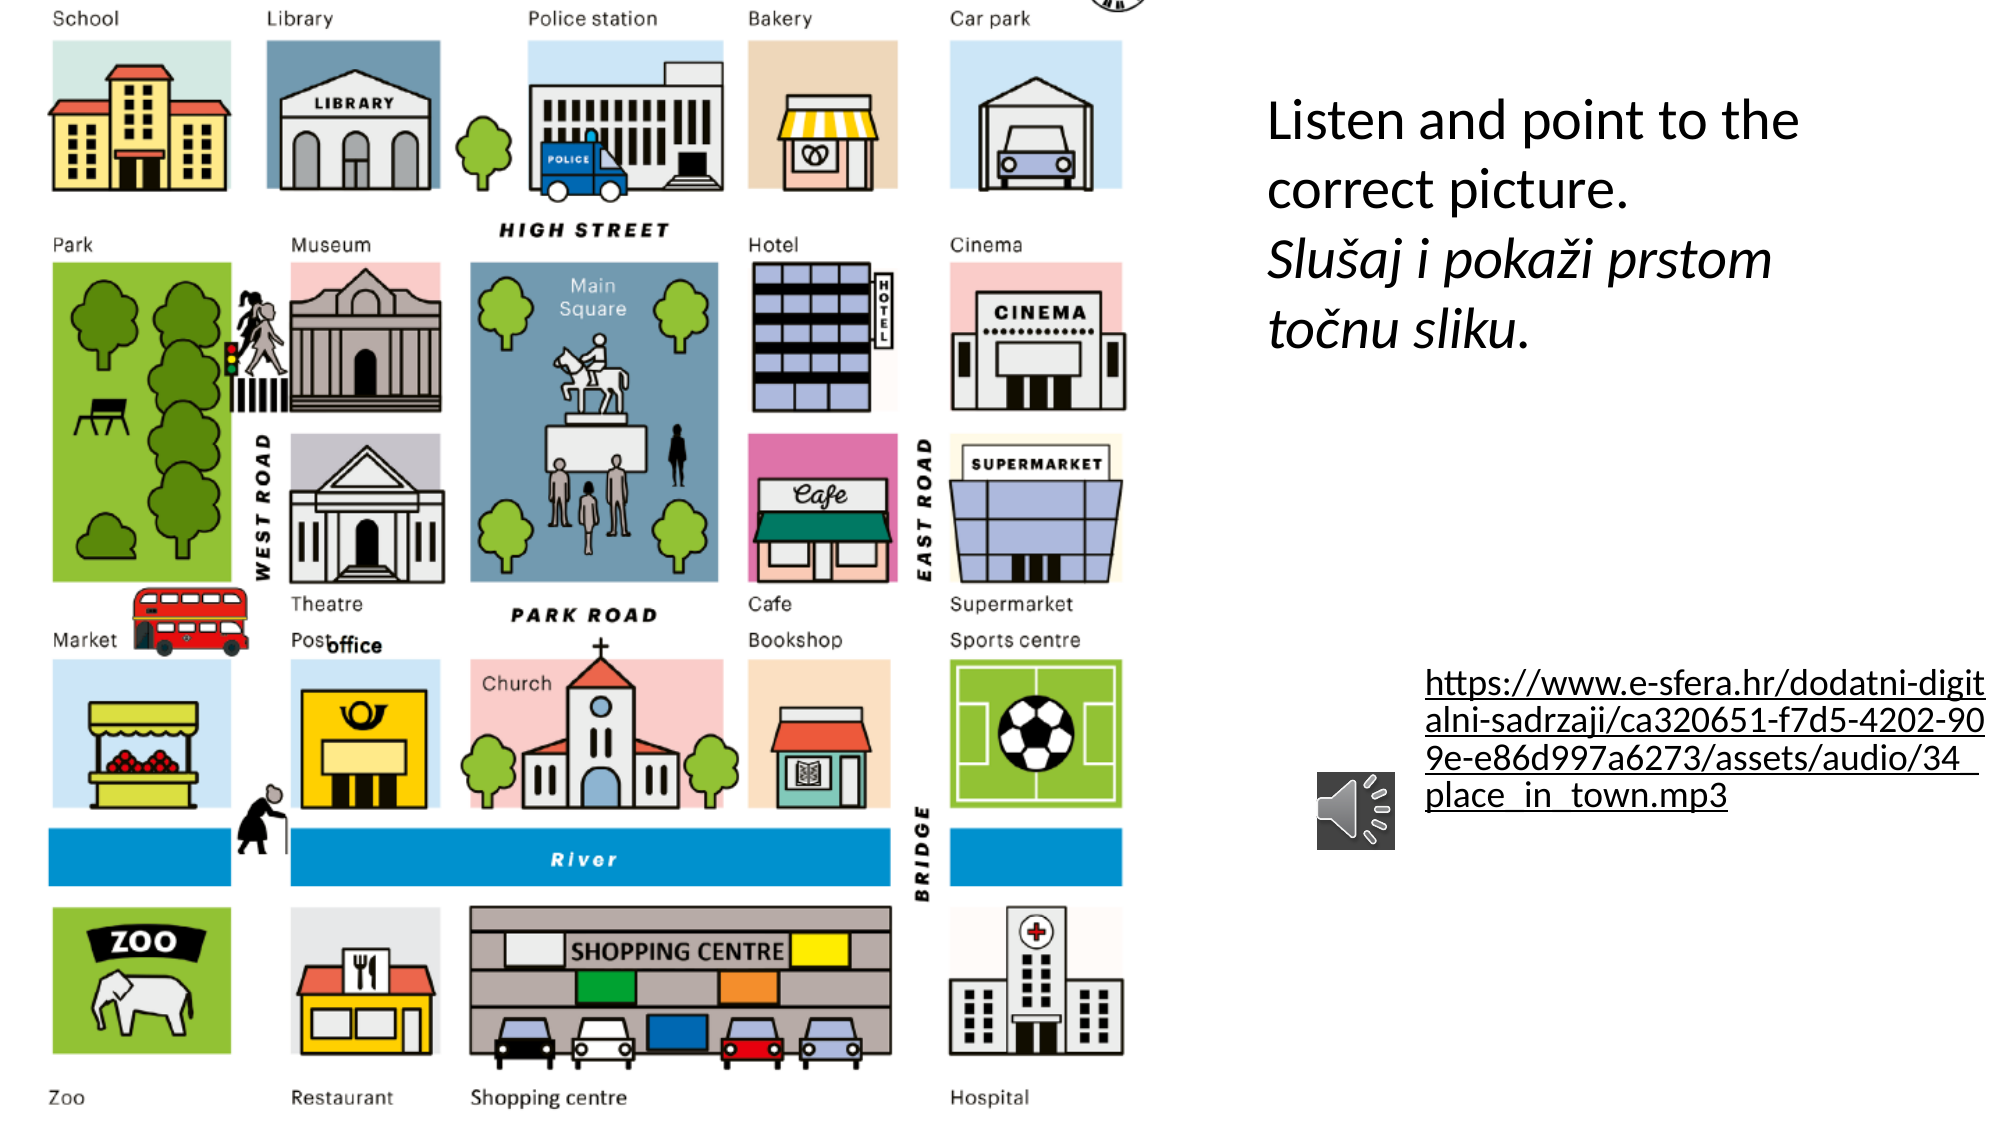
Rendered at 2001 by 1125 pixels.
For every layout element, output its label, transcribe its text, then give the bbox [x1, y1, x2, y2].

picture [3, 0, 1165, 1123]
text_box https://www.e-sfera.hr/dodatni-digitalni-sadrzaji/ca320651-f7d5-4202-909e-e86d997a6273/assets/audio/34_place_in_town.mp3 [1410, 650, 2000, 755]
picture [1315, 771, 1396, 852]
text_box Listen and point to the correct picture. Slušaj i pokaži prstom točnu sliku. [1252, 73, 1915, 368]
